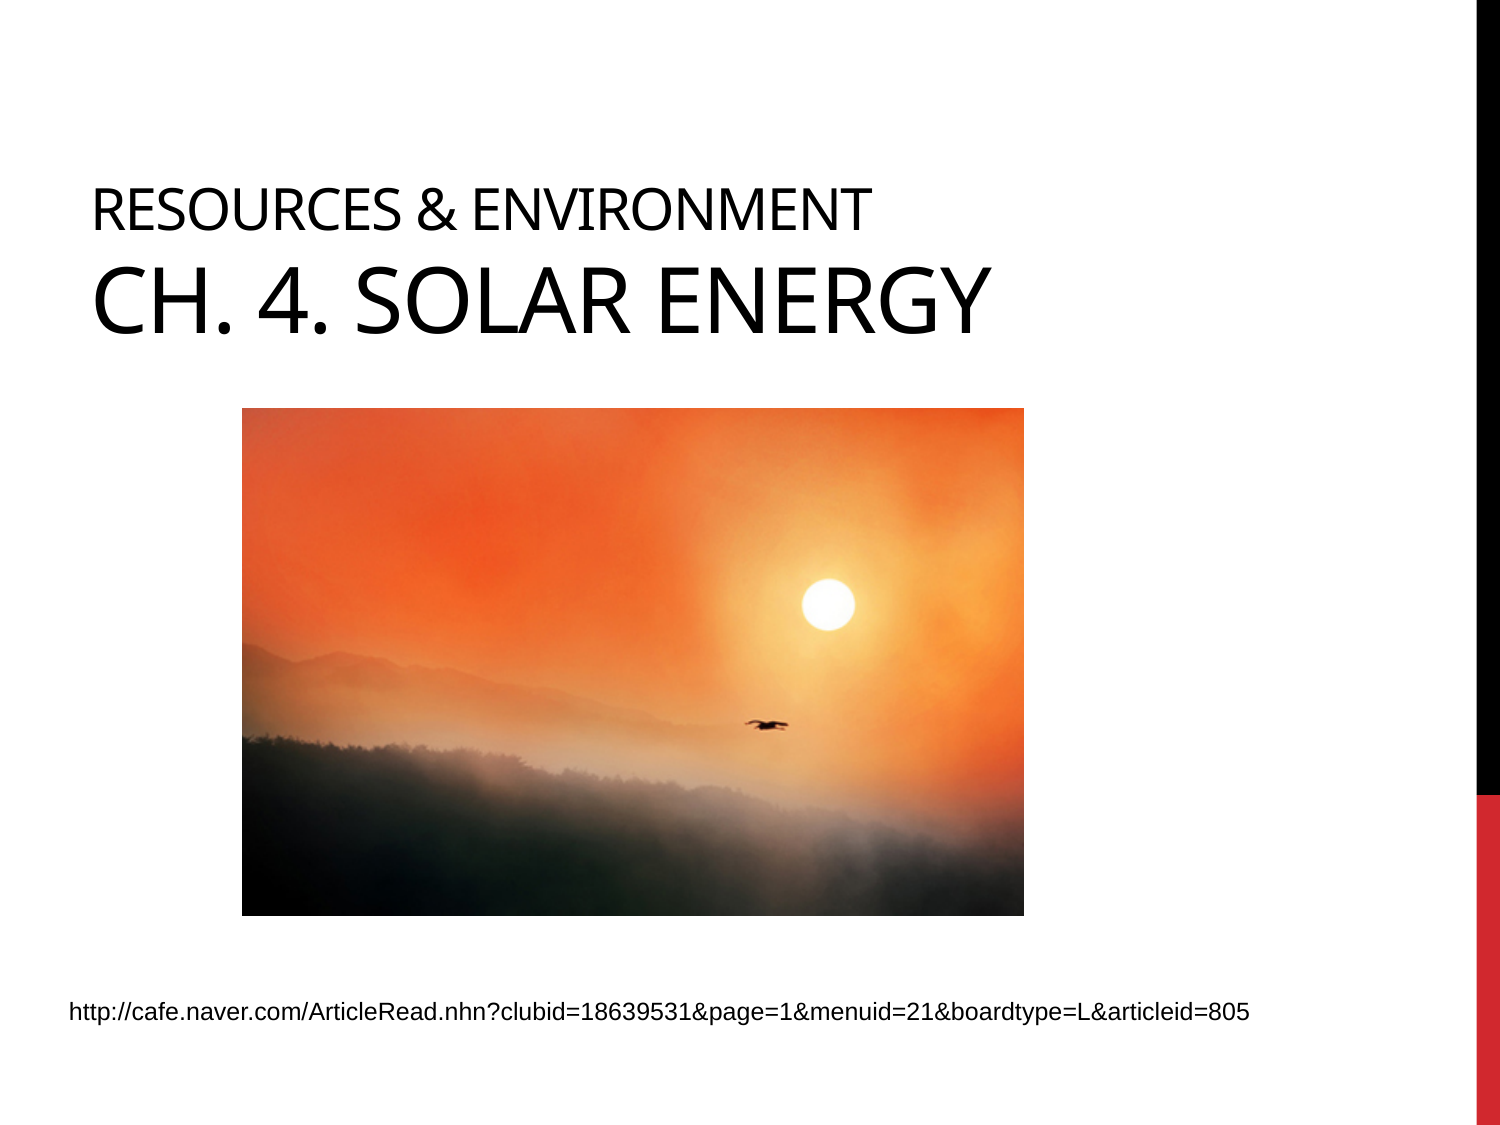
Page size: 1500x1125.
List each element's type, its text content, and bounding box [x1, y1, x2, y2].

picture [241, 408, 1024, 916]
title RESOURCEs & Environment Ch. 4. SOLAR energy [75, 66, 1350, 457]
text_box http://cafe.naver.com/ArticleRead.nhn?clubid=18639531&page=1&menuid=21&boardtype=L&articleid=805 [54, 987, 1268, 1033]
